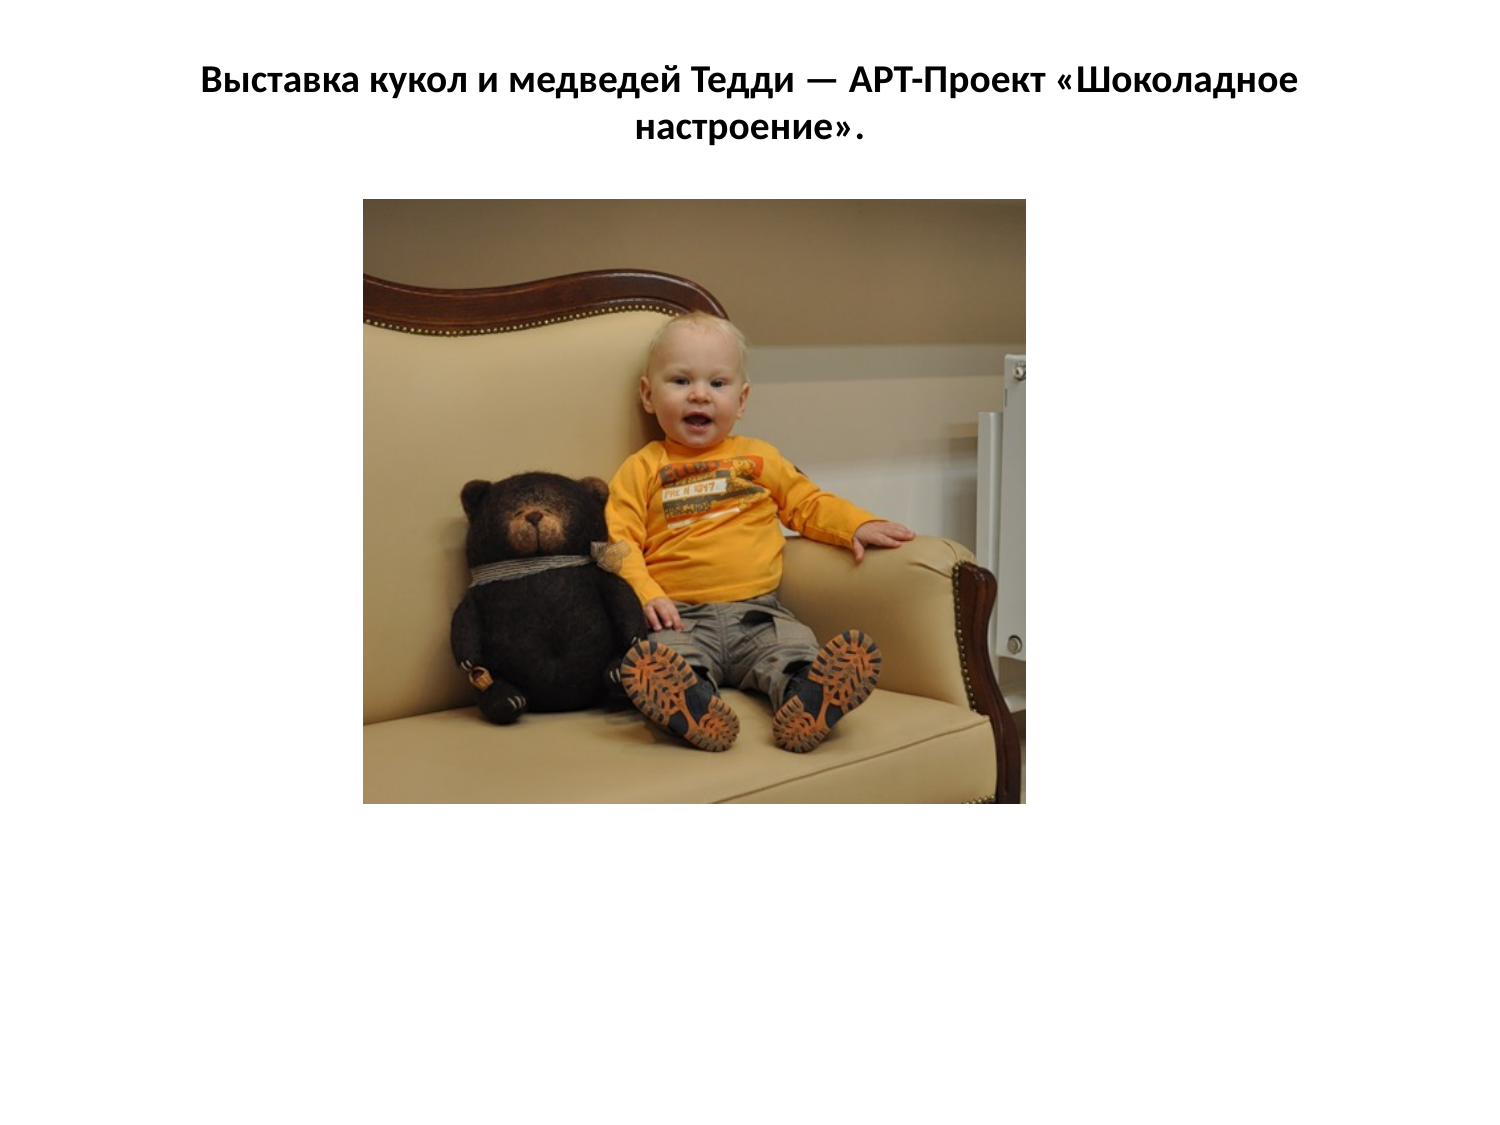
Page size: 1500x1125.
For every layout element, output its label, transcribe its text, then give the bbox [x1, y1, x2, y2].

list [362, 198, 1026, 804]
title Выставка кукол и медведей Тедди — АРТ-Проект «Шоколадное настроение». [75, 45, 1425, 233]
